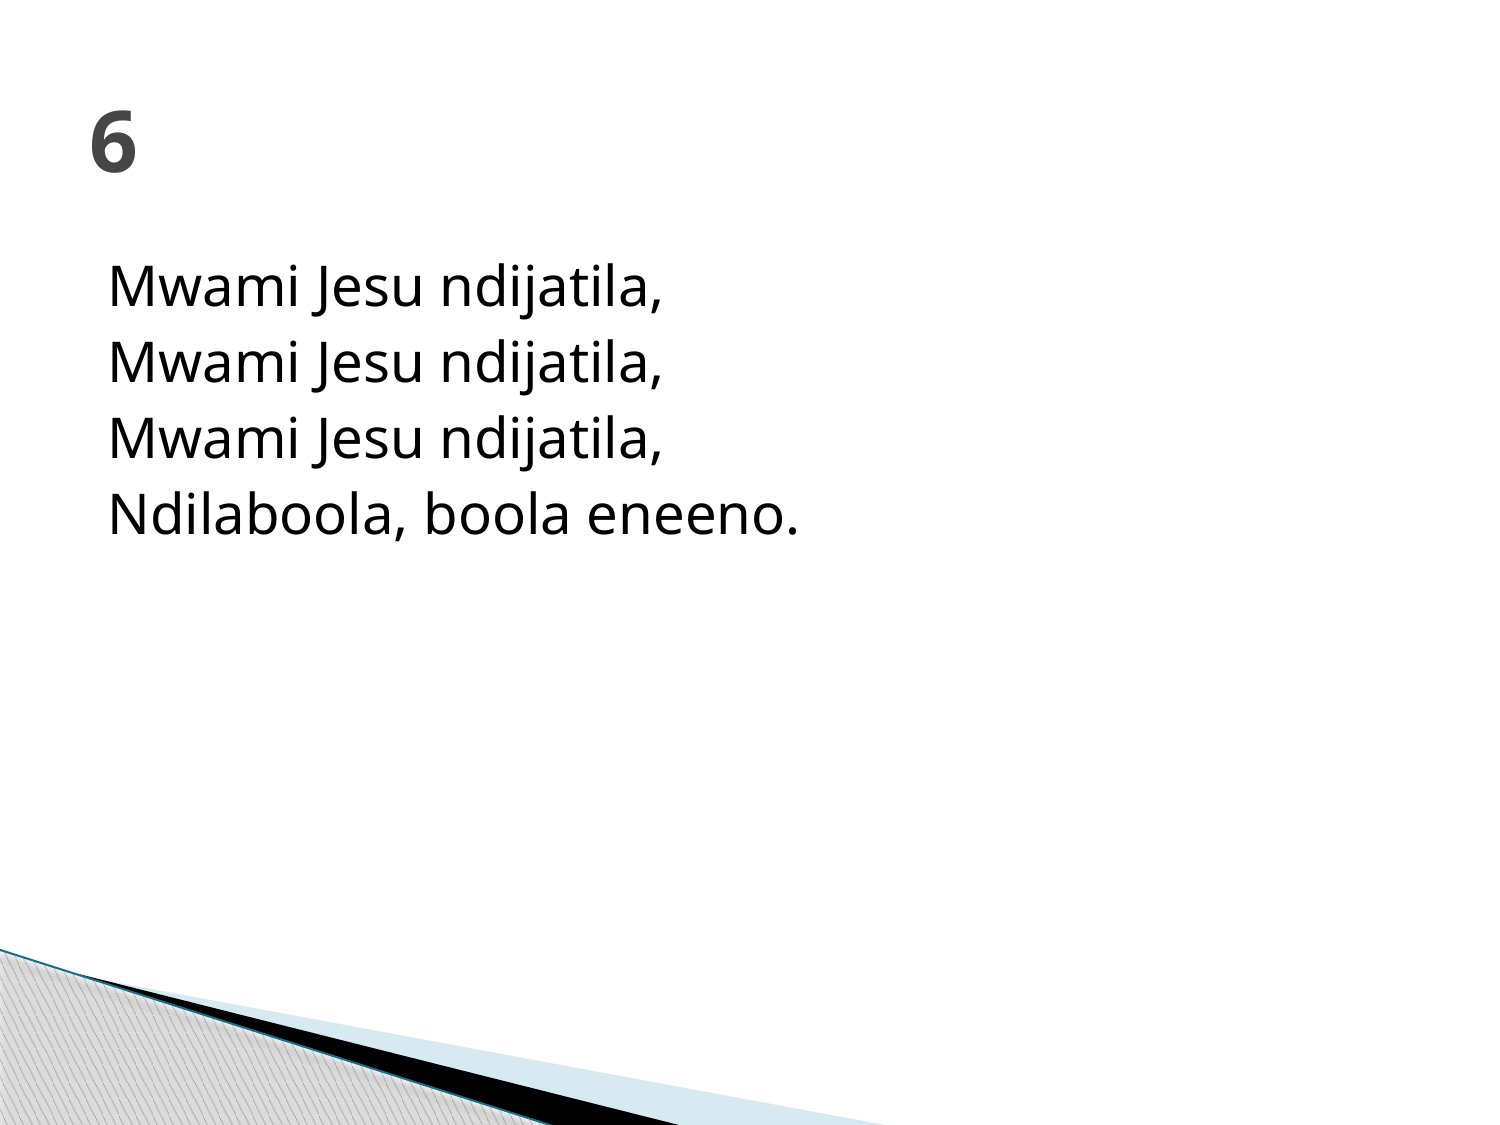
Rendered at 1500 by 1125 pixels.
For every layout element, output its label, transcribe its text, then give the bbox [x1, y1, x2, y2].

title 6 [75, 45, 1425, 233]
list Mwami Jesu ndijatila, Mwami Jesu ndijatila, Mwami Jesu ndijatila, Ndilaboola, boola eneeno. [75, 243, 1425, 986]
